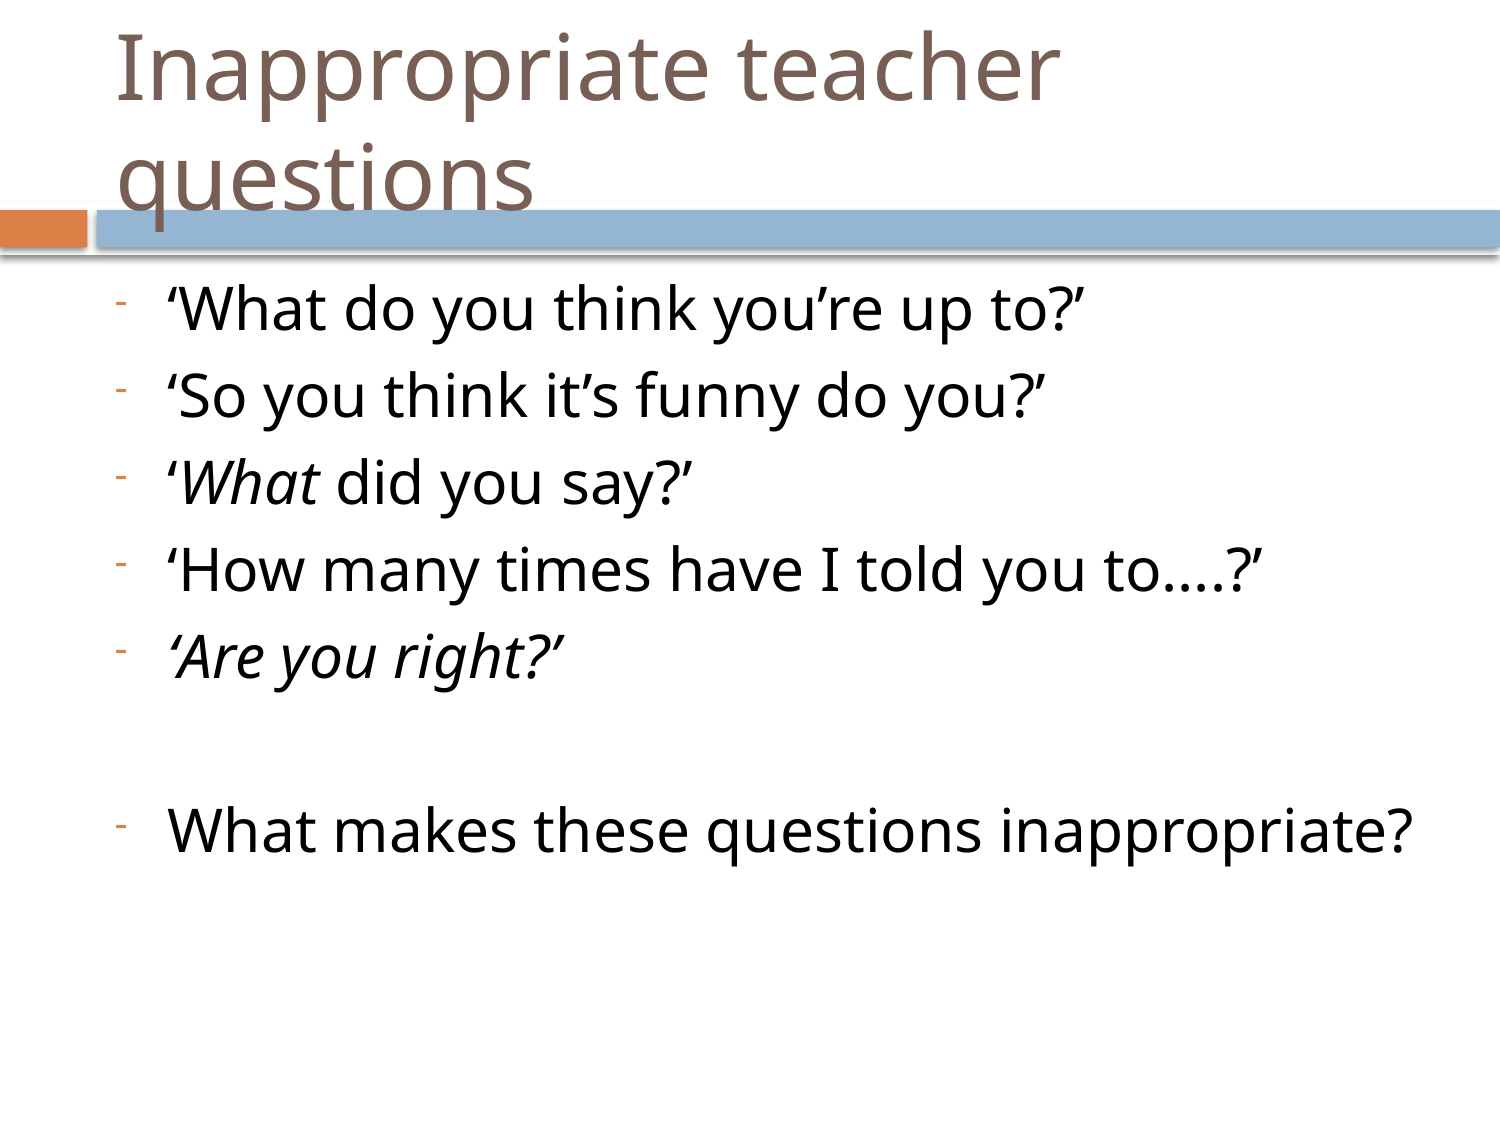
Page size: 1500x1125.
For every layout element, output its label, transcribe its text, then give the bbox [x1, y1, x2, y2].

title Inappropriate teacher questions [100, 37, 1438, 200]
list ‘What do you think you’re up to?’ ‘So you think it’s funny do you?’ ‘What did you say?’ ‘How many times have I told you to....?’ ‘Are you right?’ What makes these questions inappropriate? [100, 262, 1438, 1000]
